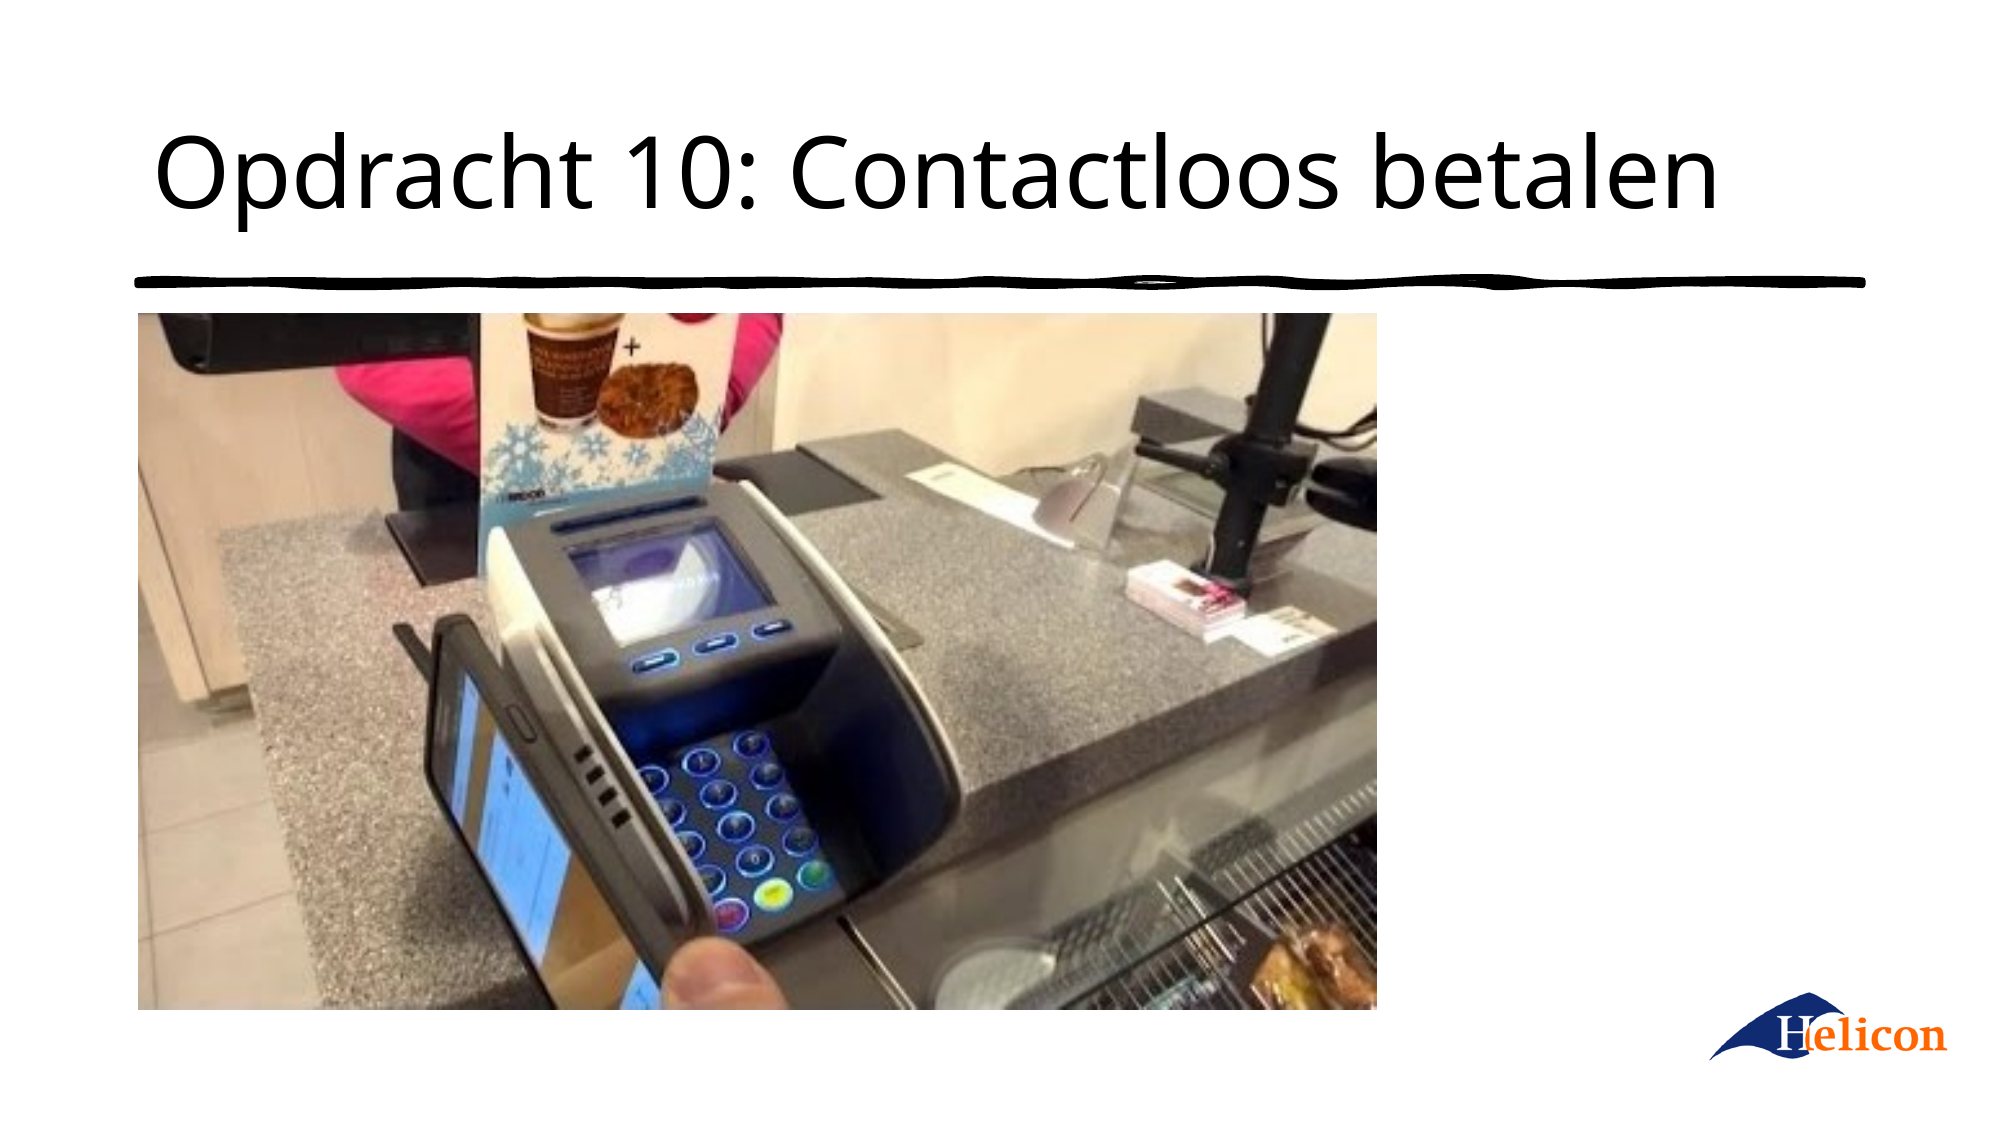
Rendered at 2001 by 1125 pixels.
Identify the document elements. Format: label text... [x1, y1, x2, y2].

picture [1671, 952, 2000, 1125]
title Opdracht 10: Contactloos betalen [137, 59, 1863, 278]
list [137, 312, 1378, 1011]
